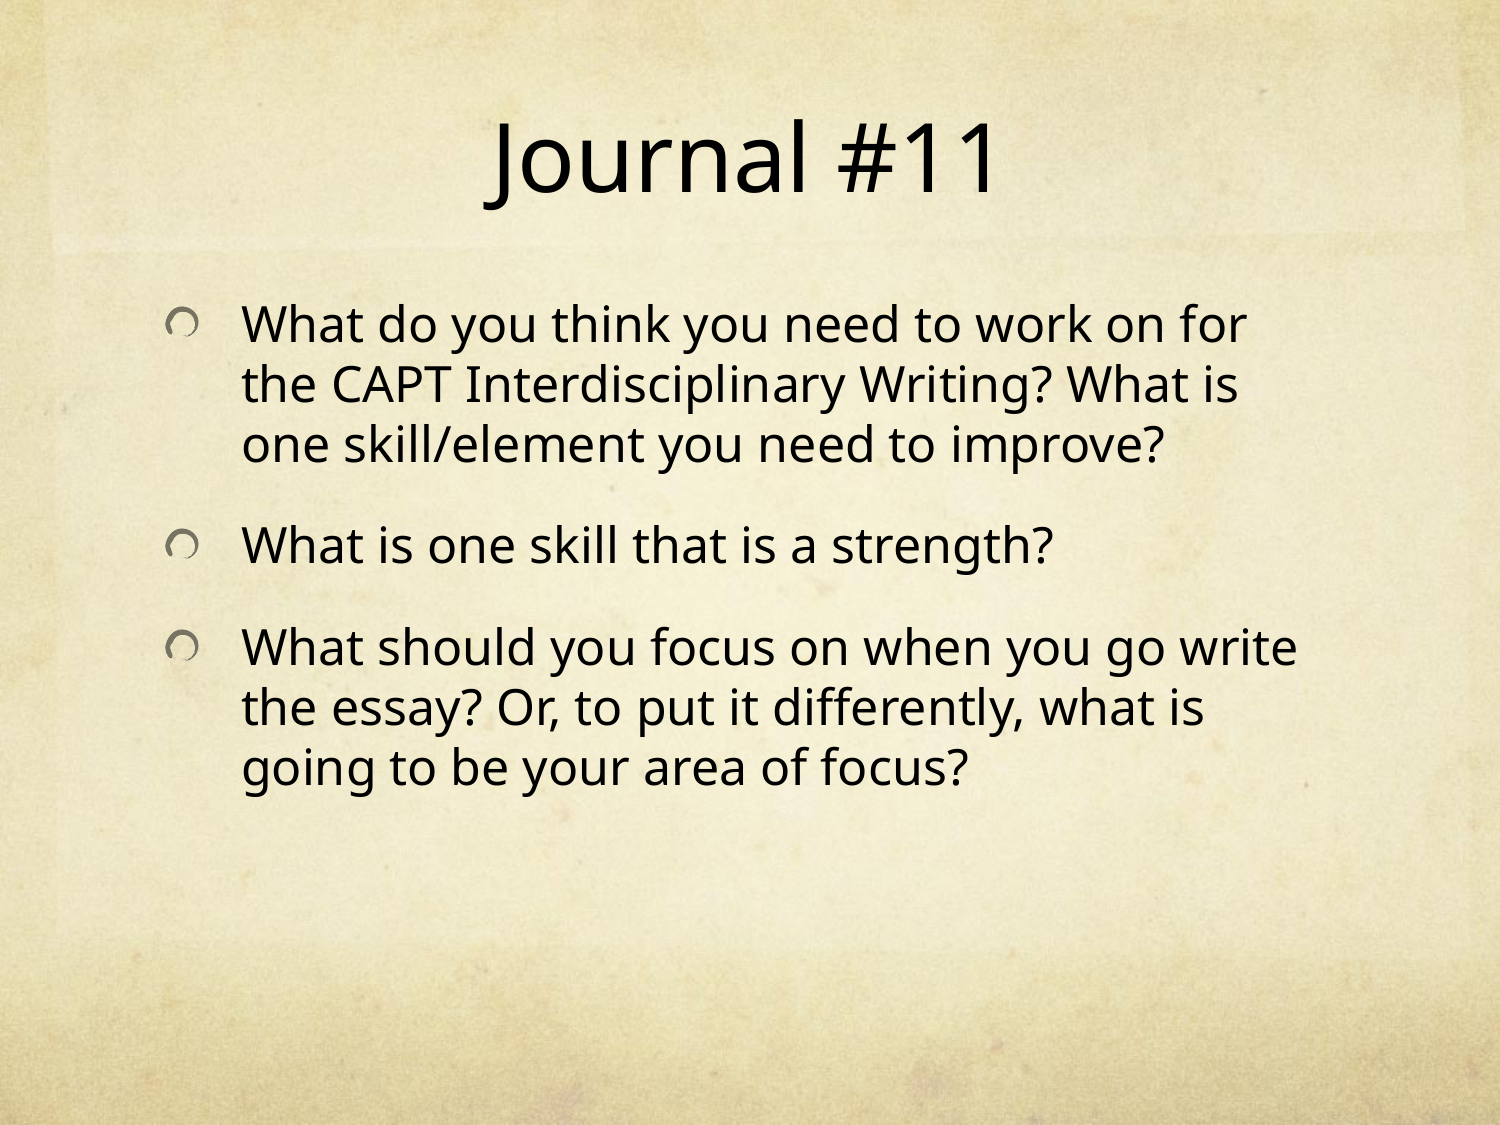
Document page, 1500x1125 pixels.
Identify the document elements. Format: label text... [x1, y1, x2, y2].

list What do you think you need to work on for the CAPT Interdisciplinary Writing? What is one skill/element you need to improve? What is one skill that is a strength? What should you focus on when you go write the essay? Or, to put it differently, what is going to be your area of focus? [150, 284, 1350, 950]
title Journal #11 [150, 82, 1350, 225]
picture [0, 0, 1500, 1125]
